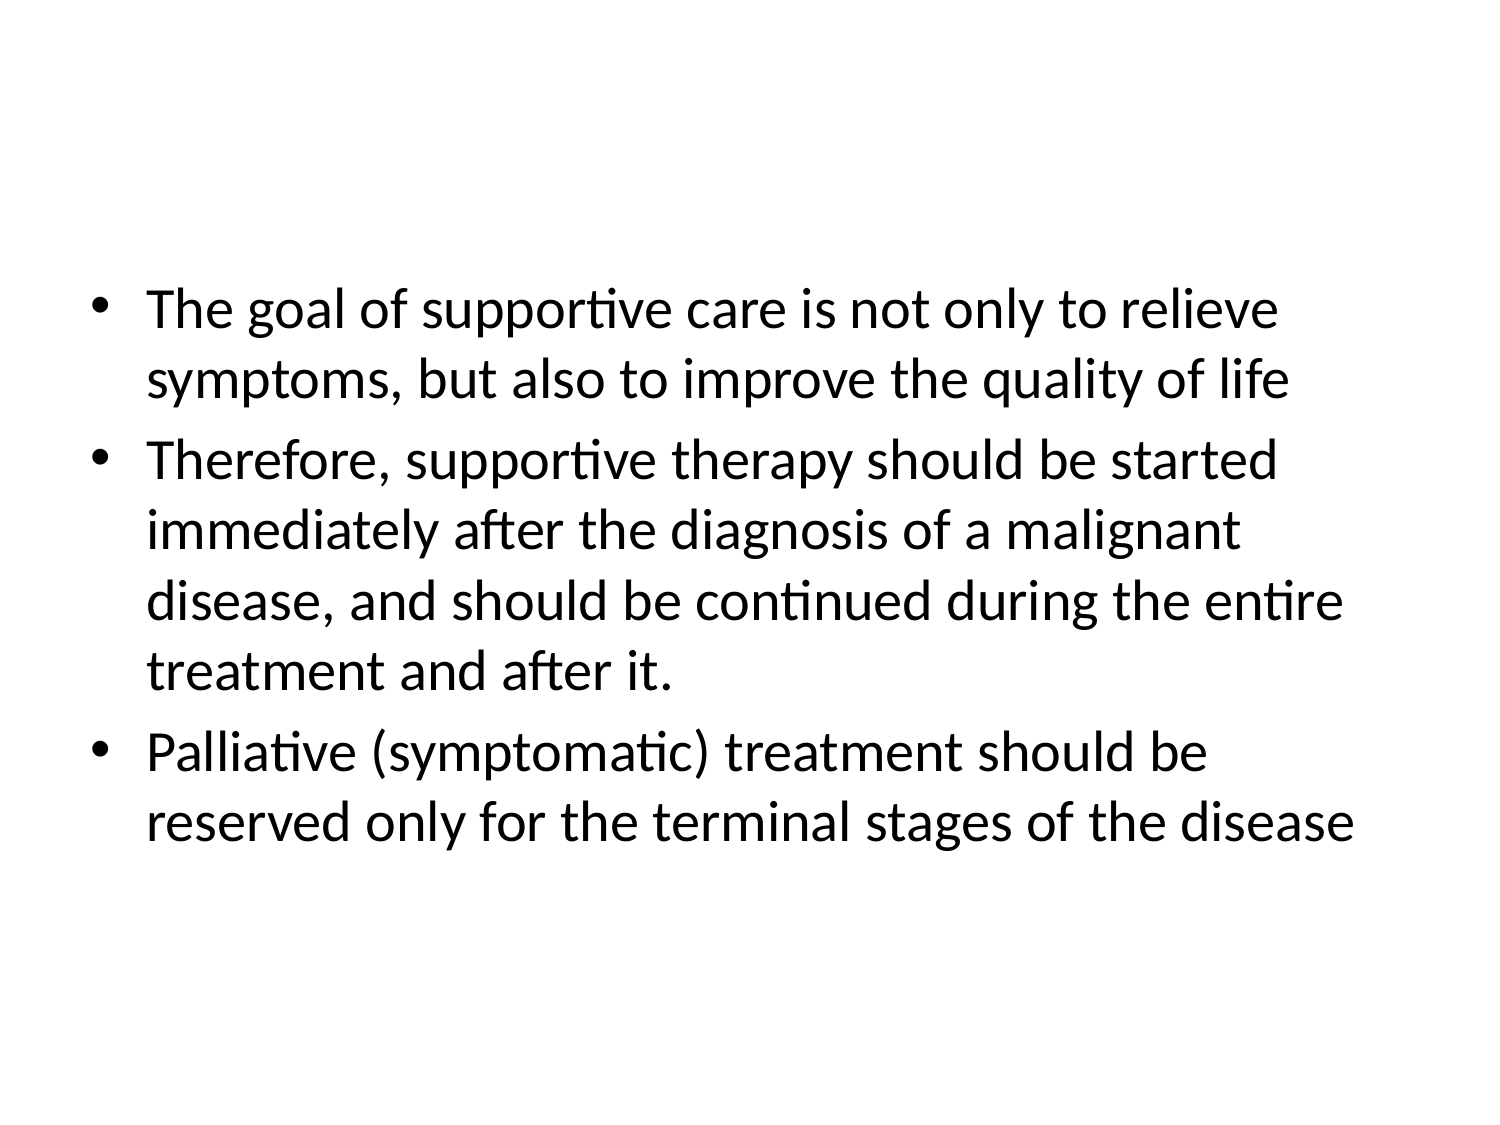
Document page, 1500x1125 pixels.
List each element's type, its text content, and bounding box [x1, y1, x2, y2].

list The goal of supportive care is not only to relieve symptoms, but also to improve the quality of life Therefore, supportive therapy should be started immediately after the diagnosis of a malignant disease, and should be continued during the entire treatment and after it. Palliative (symptomatic) treatment should be reserved only for the terminal stages of the disease [75, 262, 1425, 1005]
